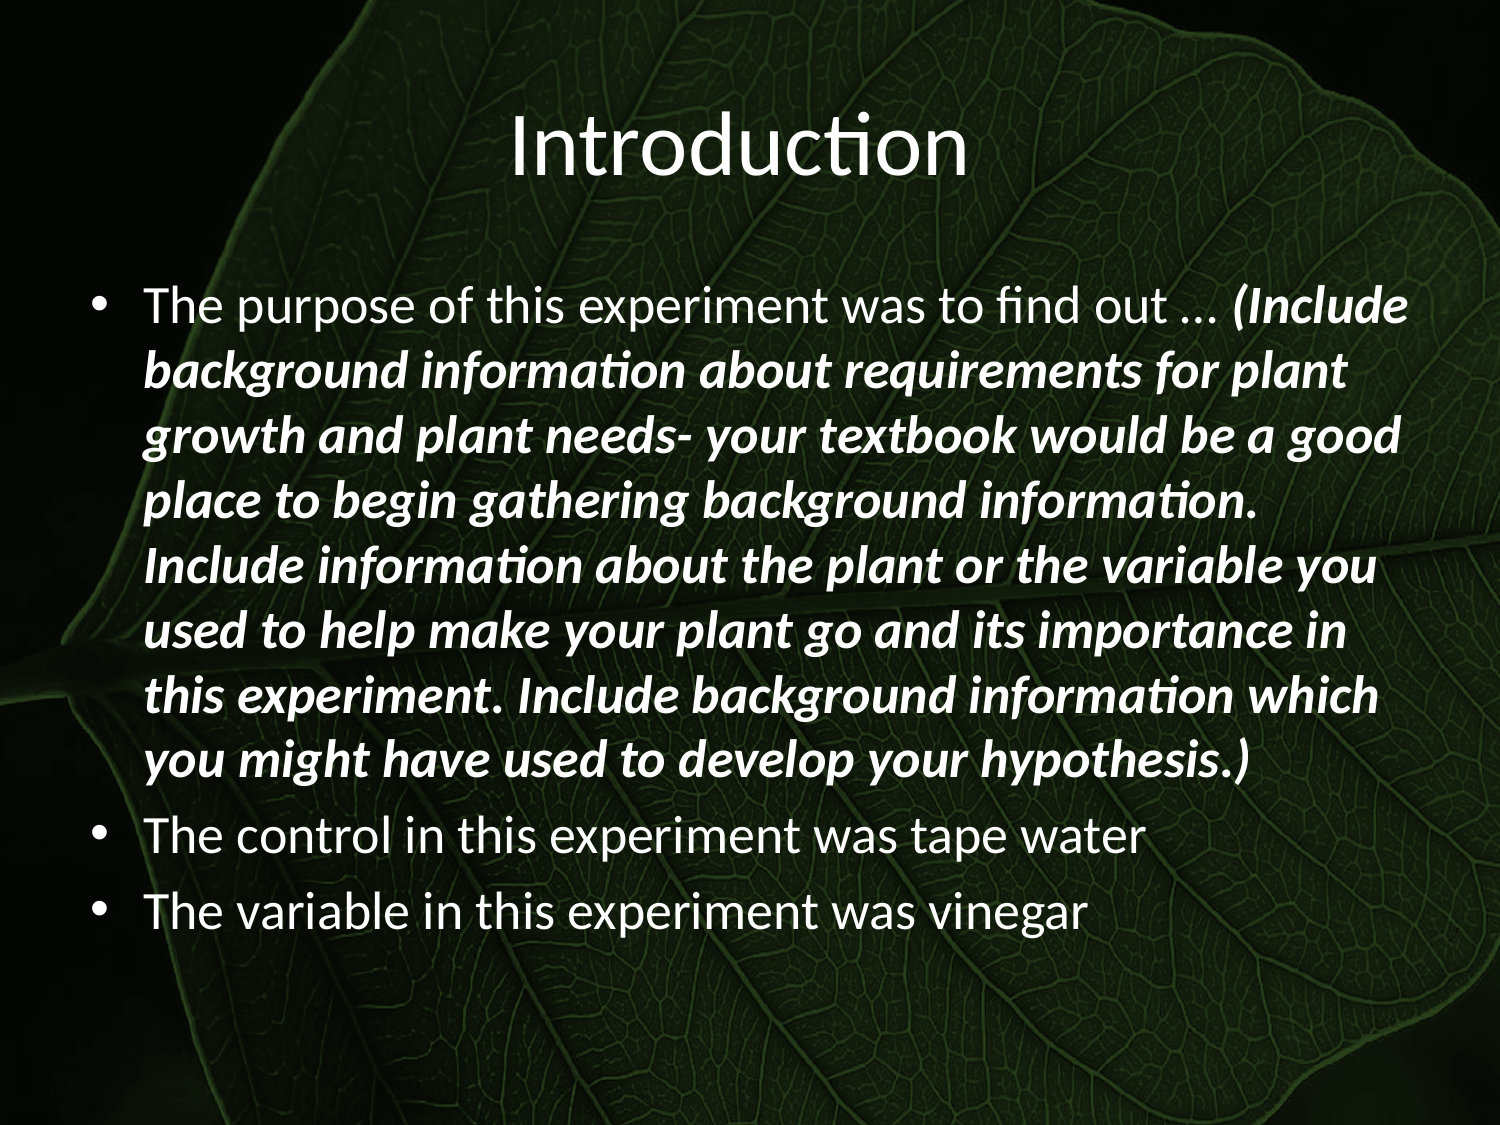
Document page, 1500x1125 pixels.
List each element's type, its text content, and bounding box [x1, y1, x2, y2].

picture [0, 0, 1500, 1125]
list The purpose of this experiment was to find out … (Include background information about requirements for plant growth and plant needs- your textbook would be a good place to begin gathering background information. Include information about the plant or the variable you used to help make your plant go and its importance in this experiment. Include background information which you might have used to develop your hypothesis.) The control in this experiment was tape water The variable in this experiment was vinegar [75, 262, 1425, 1005]
title Introduction [75, 45, 1425, 233]
